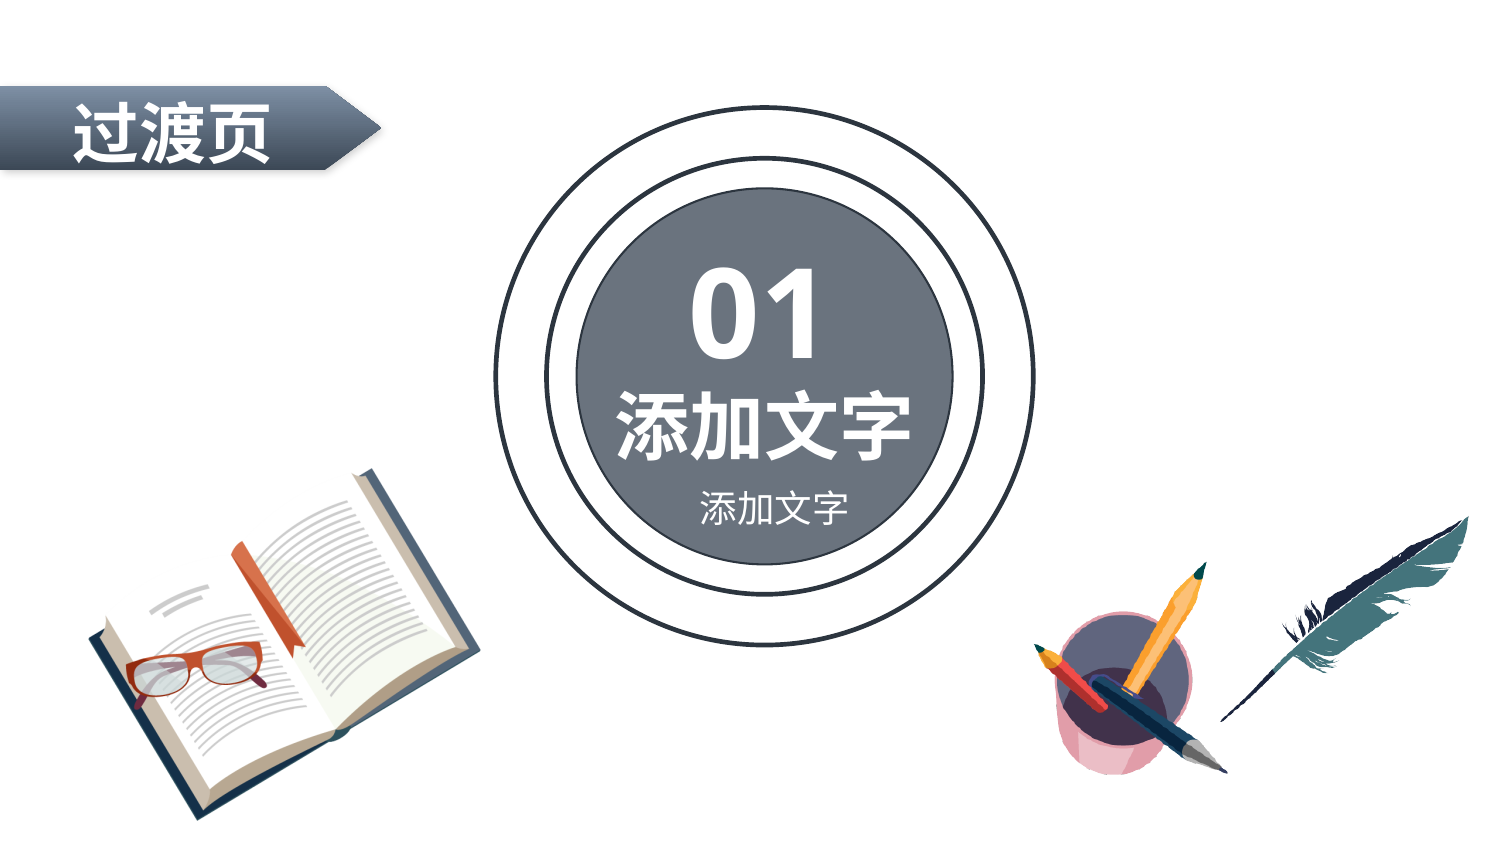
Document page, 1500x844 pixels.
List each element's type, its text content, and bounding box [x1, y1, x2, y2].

text_box 01 [673, 226, 847, 371]
text_box 添加文字 [599, 371, 930, 477]
text_box 过渡页 [0, 85, 382, 171]
text_box [494, 106, 1035, 647]
picture [88, 468, 481, 821]
text_box 添加文字 [684, 477, 865, 538]
picture [1033, 515, 1469, 775]
